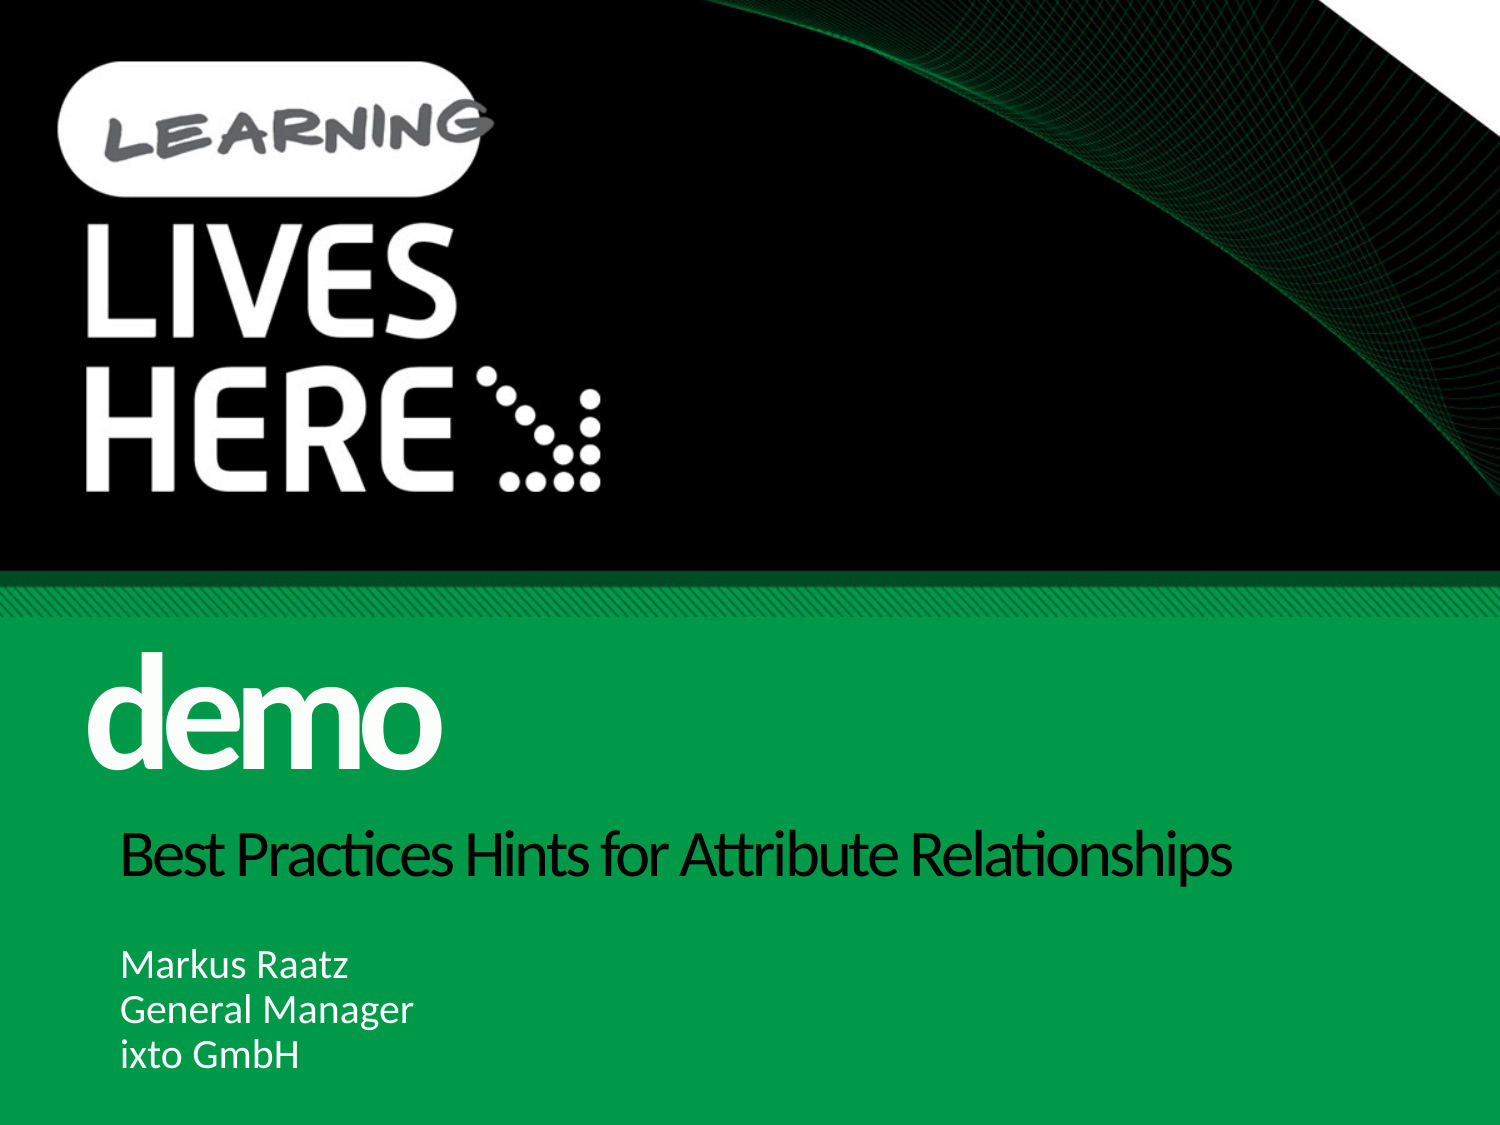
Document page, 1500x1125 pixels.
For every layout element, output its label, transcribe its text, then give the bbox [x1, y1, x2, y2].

picture [0, 0, 1500, 1125]
list demo [83, 625, 1344, 800]
subtitle Markus Raatz General Manager ixto GmbH [119, 942, 1236, 1019]
title Best Practices Hints for Attribute Relationships [119, 818, 1375, 943]
